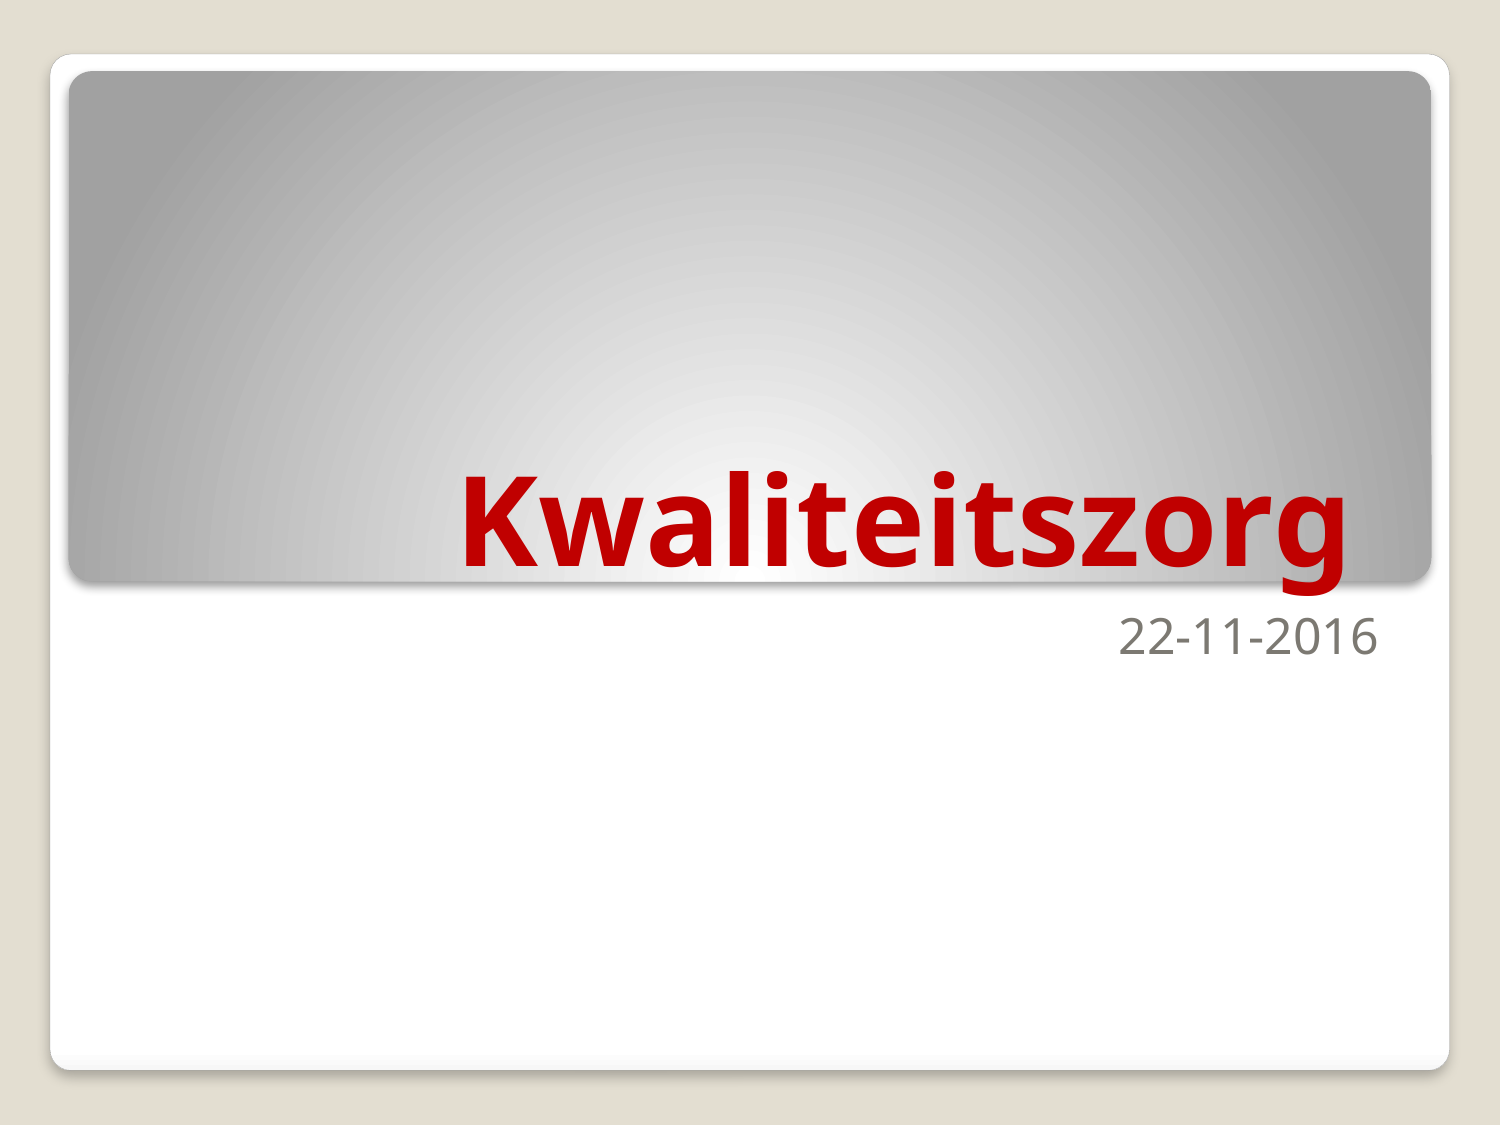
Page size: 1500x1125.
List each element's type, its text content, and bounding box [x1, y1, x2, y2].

title Kwaliteitszorg [118, 298, 1394, 599]
subtitle 22-11-2016 [118, 604, 1394, 755]
